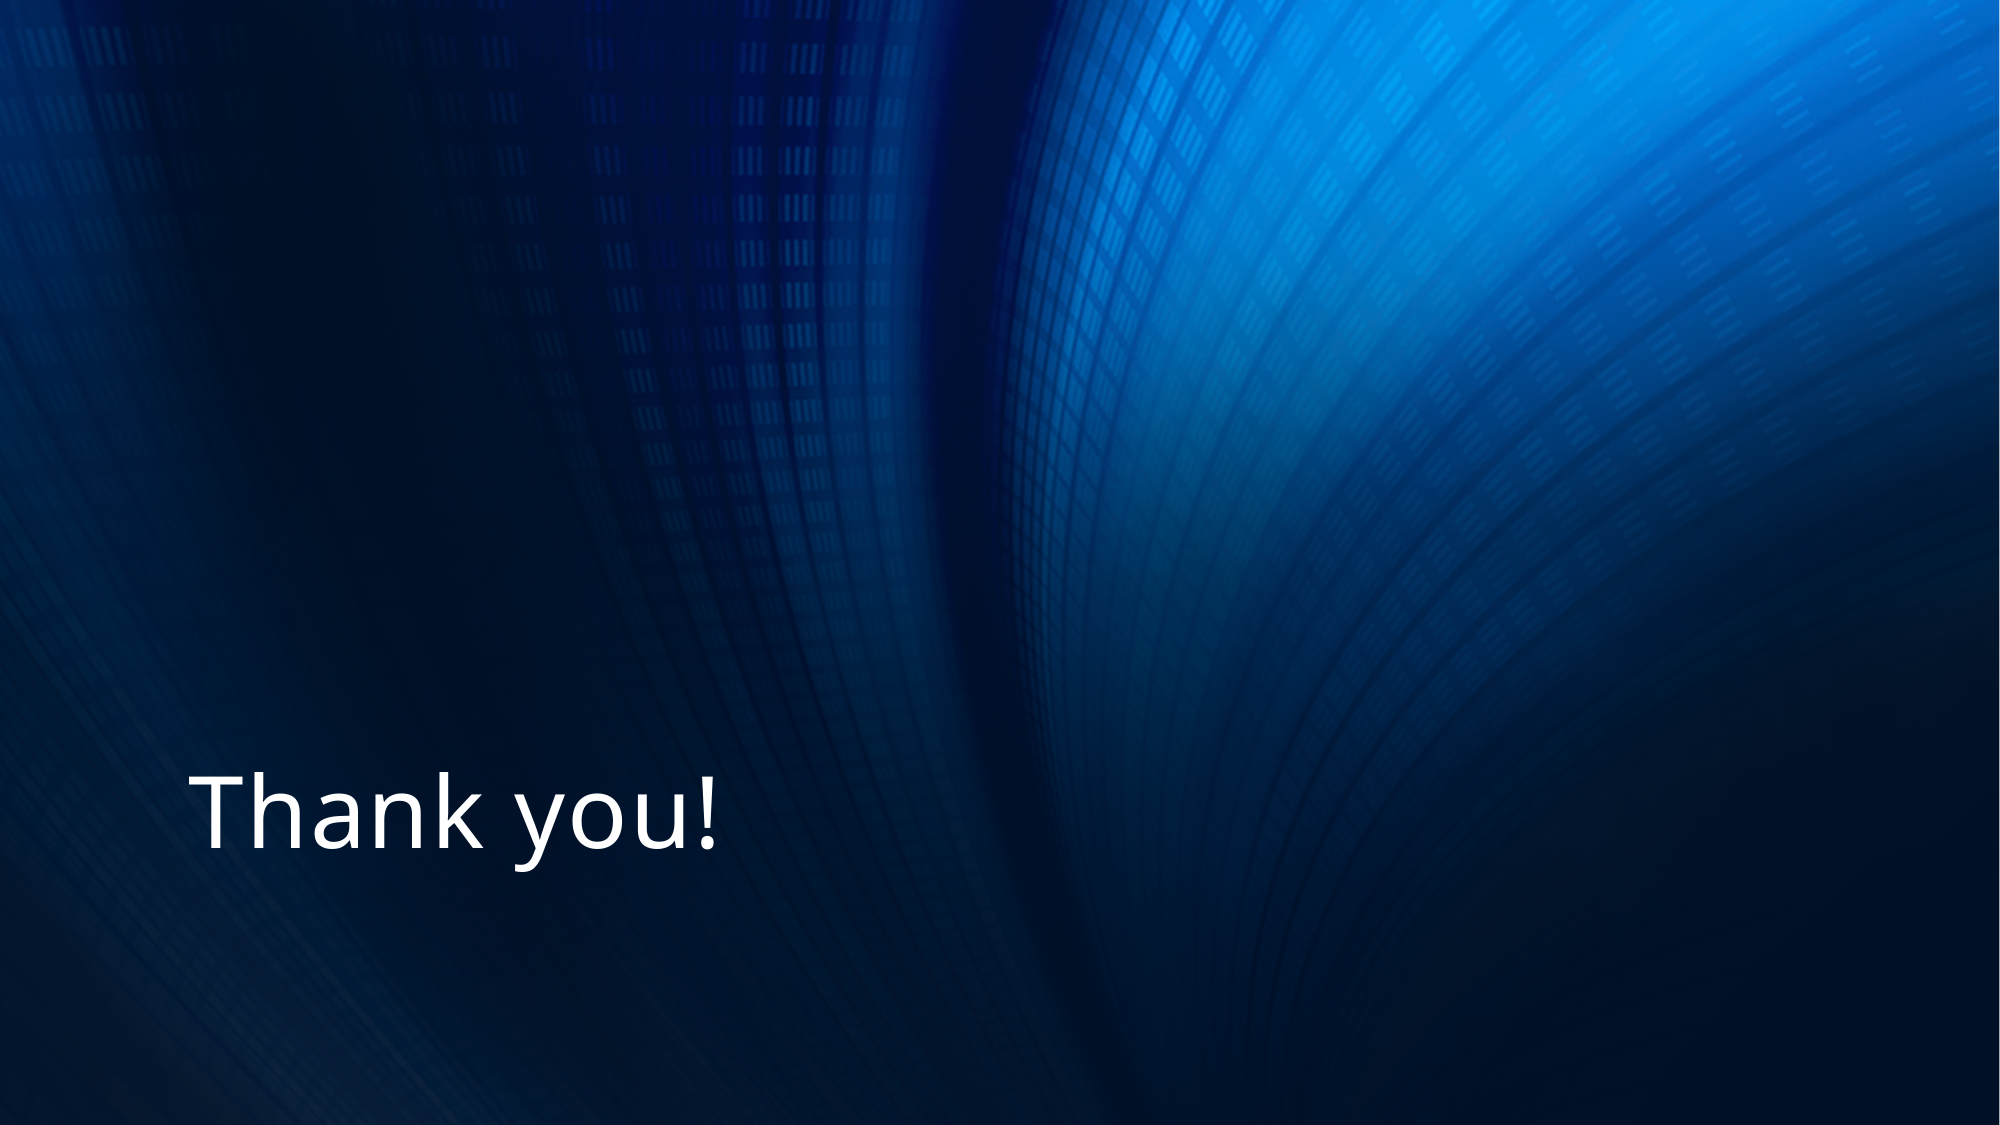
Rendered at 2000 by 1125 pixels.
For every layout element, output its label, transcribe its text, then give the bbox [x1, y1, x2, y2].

title Thank you! [173, 412, 1600, 875]
picture [0, 0, 2000, 1125]
